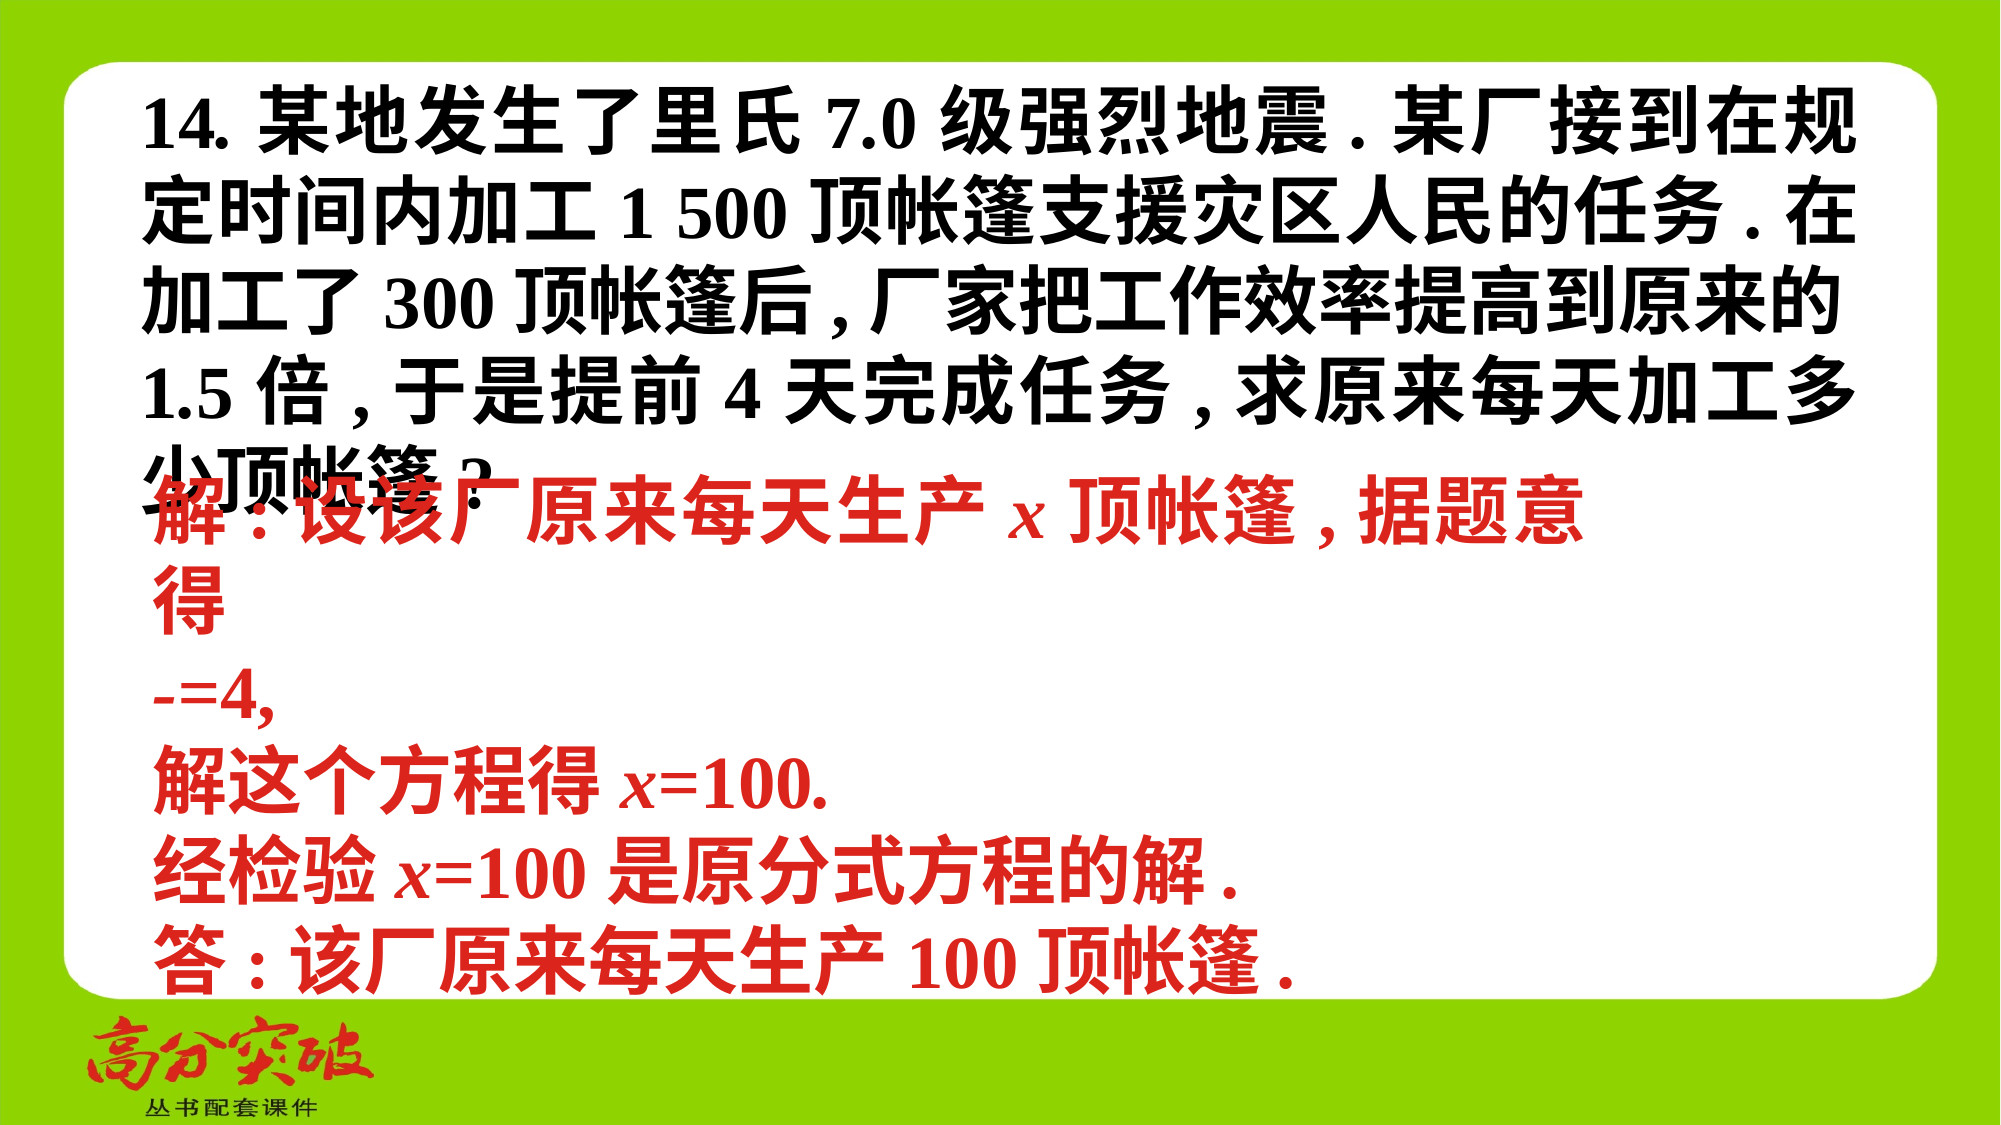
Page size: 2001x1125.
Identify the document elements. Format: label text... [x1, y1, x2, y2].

text_box 14.某地发生了里氏7.0级强烈地震.某厂接到在规定时间内加工1 500顶帐篷支援灾区人民的任务.在加工了300顶帐篷后,厂家把工作效率提高到原来的1.5倍,于是提前4天完成任务,求原来每天加工多少顶帐篷? [125, 66, 1874, 532]
picture [0, 0, 2001, 1125]
